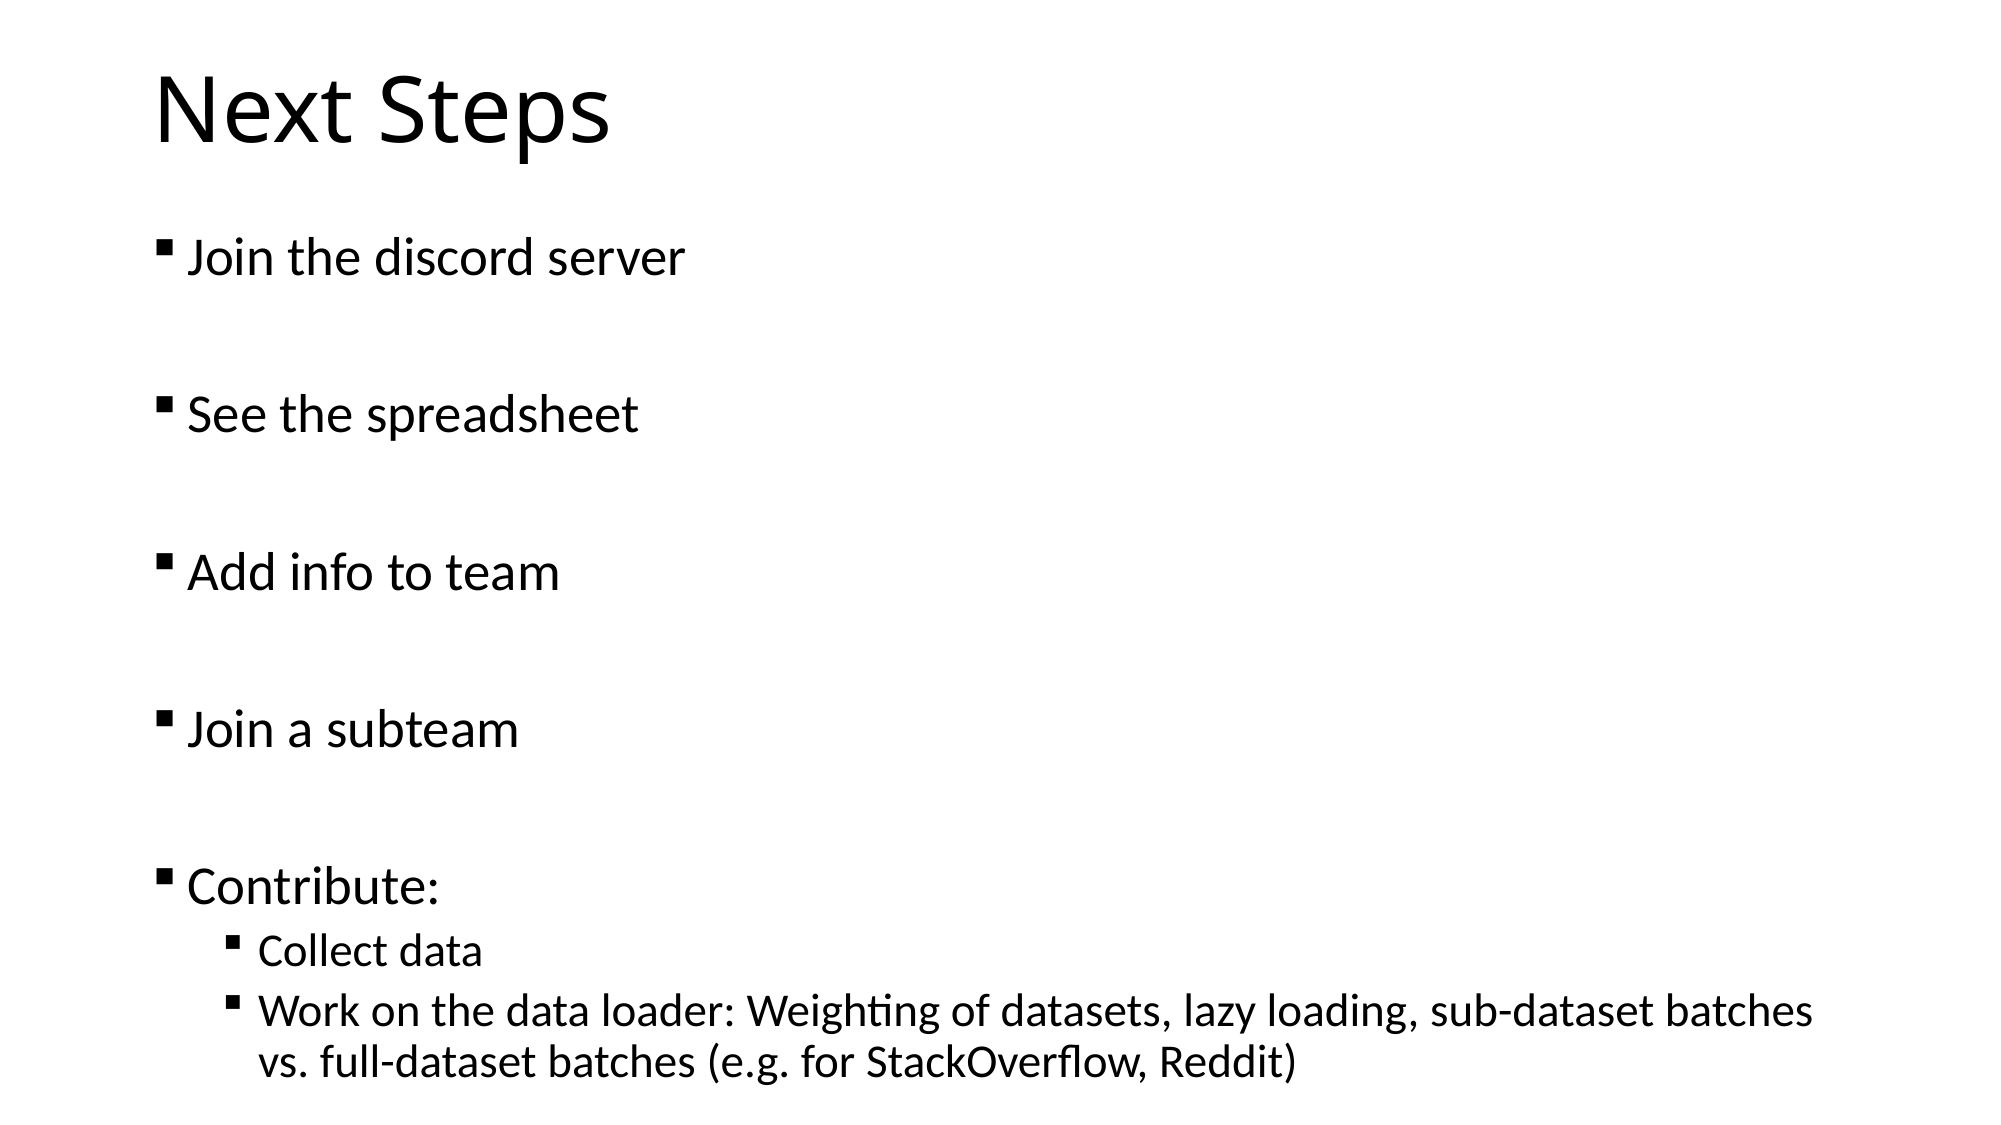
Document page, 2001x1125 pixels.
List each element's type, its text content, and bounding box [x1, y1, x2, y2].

title Next Steps [137, 3, 1863, 221]
list Join the discord server See the spreadsheet Add info to team Join a subteam Contribute: Collect data Work on the data loader: Weighting of datasets, lazy loading, sub-dataset batches vs. full-dataset batches (e.g. for StackOverflow, Reddit) [137, 221, 1863, 1100]
